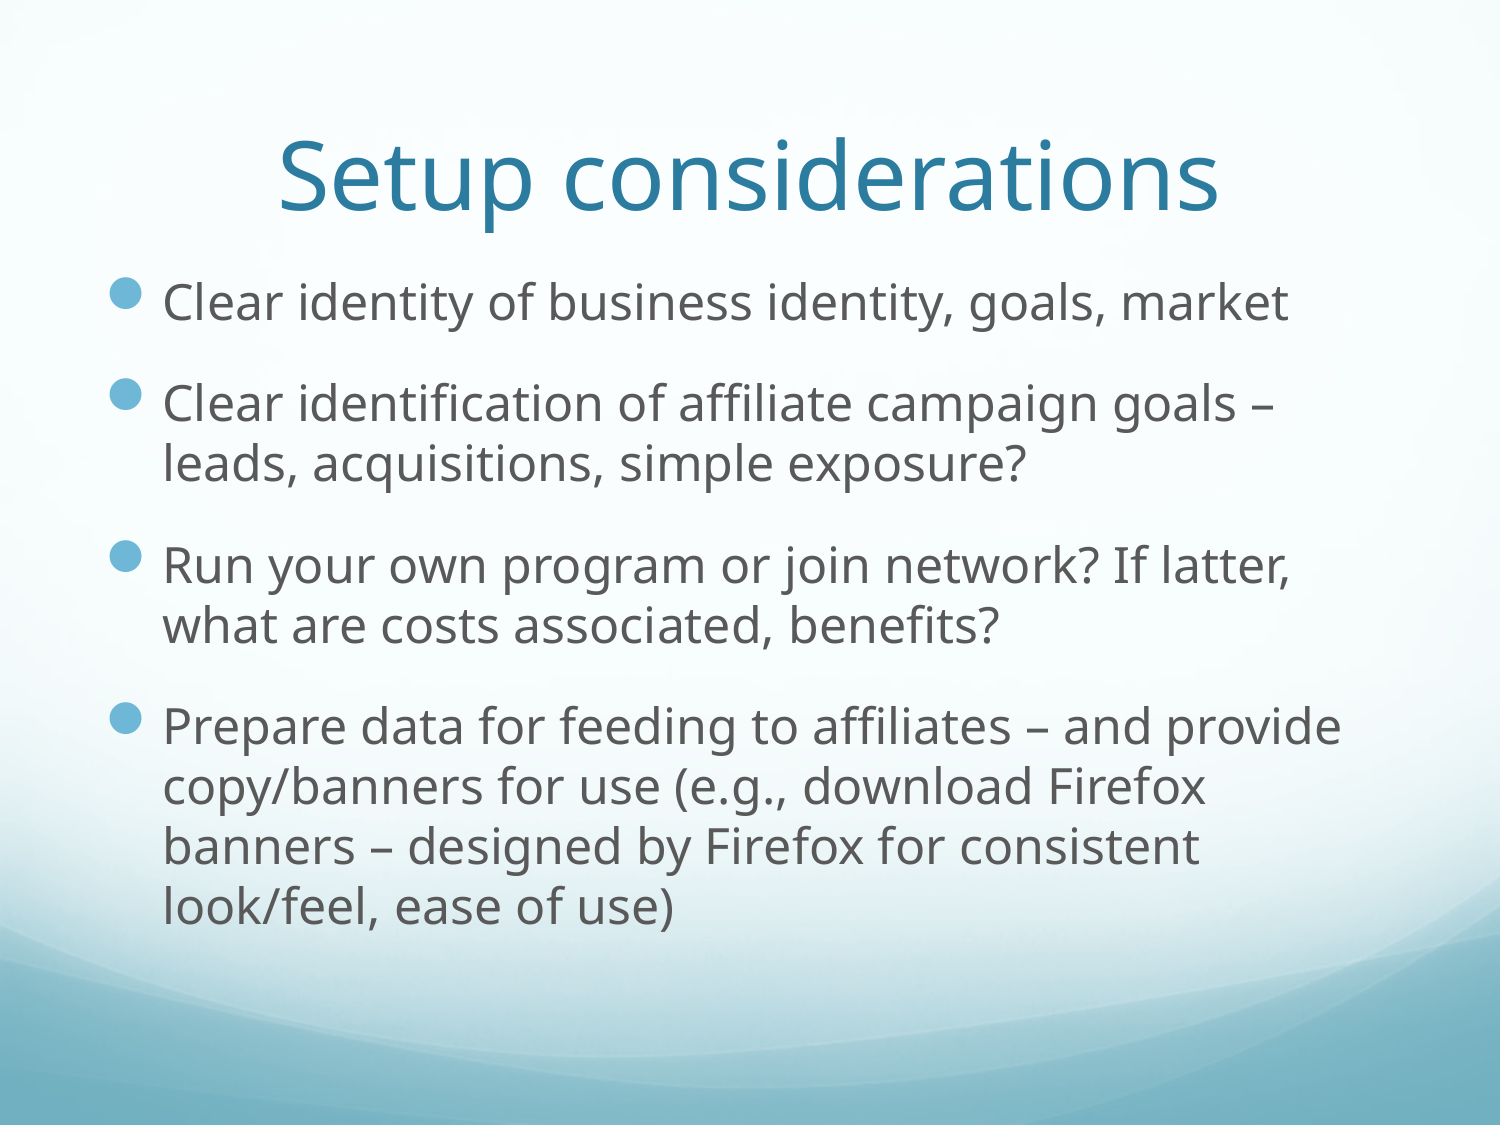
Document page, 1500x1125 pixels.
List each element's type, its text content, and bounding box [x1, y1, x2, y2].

title Setup considerations [90, 17, 1410, 237]
list Clear identity of business identity, goals, market Clear identification of affiliate campaign goals – leads, acquisitions, simple exposure? Run your own program or join network? If latter, what are costs associated, benefits? Prepare data for feeding to affiliates – and provide copy/banners for use (e.g., download Firefox banners – designed by Firefox for consistent look/feel, ease of use) [90, 262, 1410, 975]
